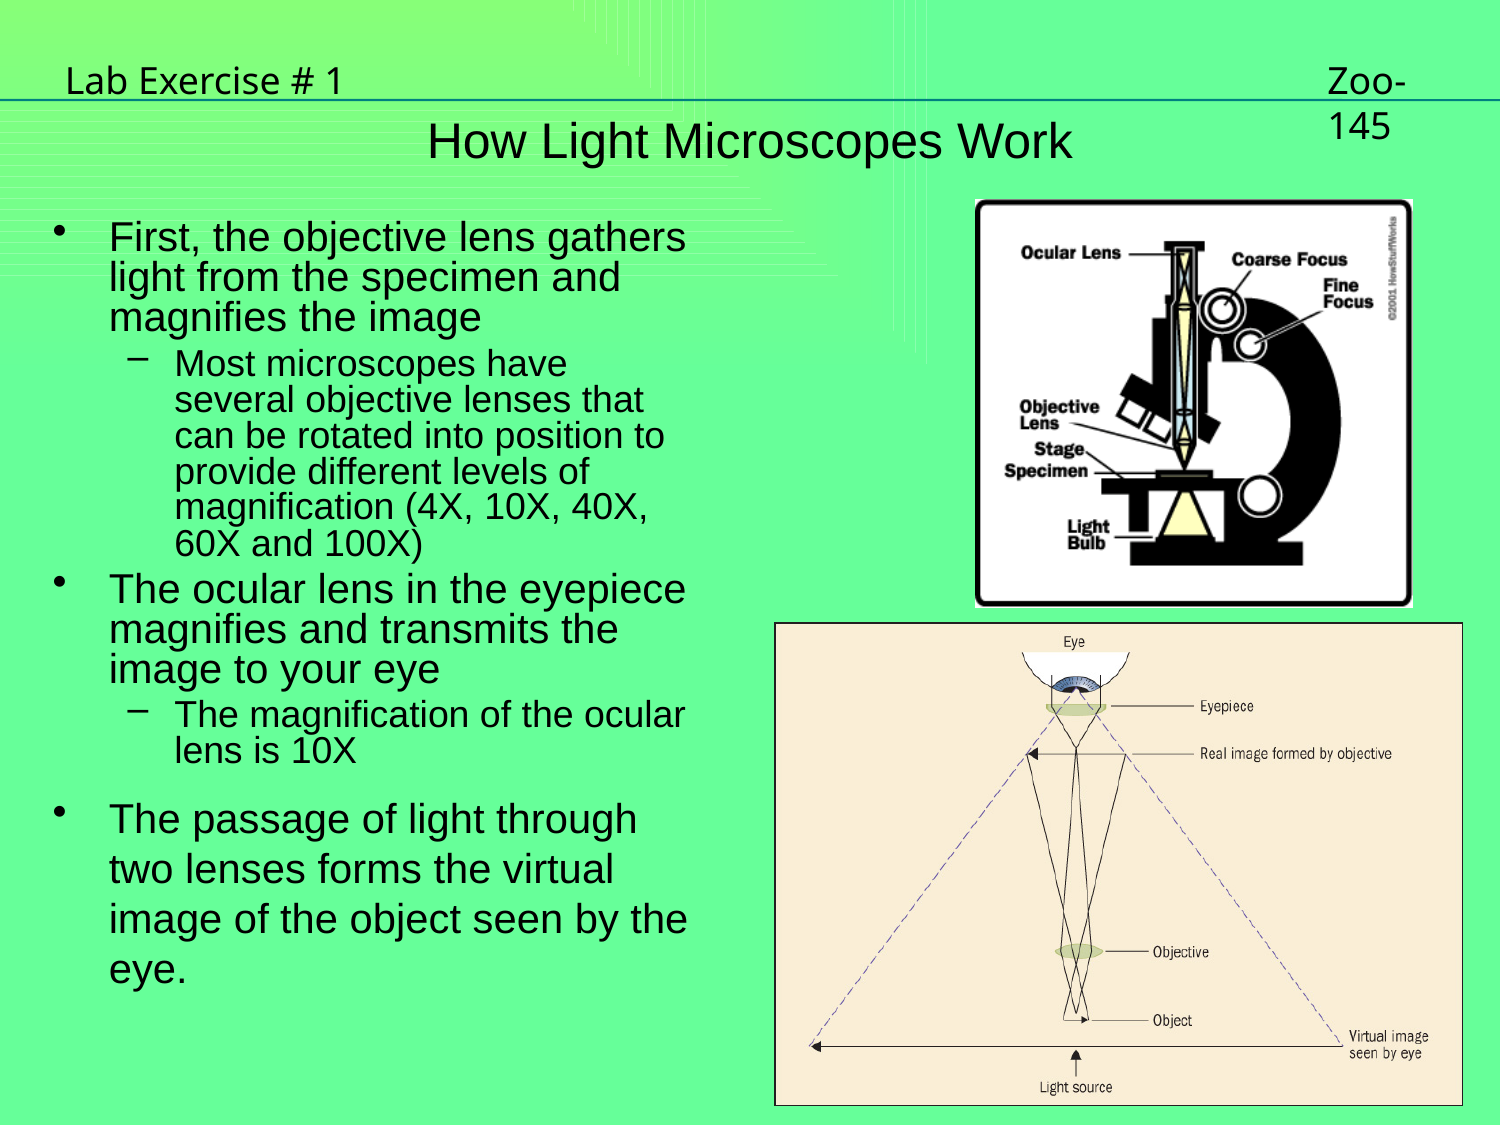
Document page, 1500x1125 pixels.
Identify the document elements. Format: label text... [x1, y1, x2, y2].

picture [974, 199, 1413, 608]
list First, the objective lens gathers light from the specimen and magnifies the image Most microscopes have several objective lenses that can be rotated into position to provide different levels of magnification (4X, 10X, 40X, 60X and 100X) The ocular lens in the eyepiece magnifies and transmits the image to your eye The magnification of the ocular lens is 10X The passage of light through two lenses forms the virtual image of the object seen by the eye. [37, 212, 713, 1125]
text_box Lab Exercise # 1 [50, 100, 400, 110]
text_box Zoo- 145 [1312, 101, 1475, 155]
title How Light Microscopes Work [74, 44, 1426, 233]
text_box Lab Exercise # 1 [50, 49, 400, 99]
text_box Zoo- 145 [1312, 49, 1475, 100]
picture [774, 621, 1463, 1106]
